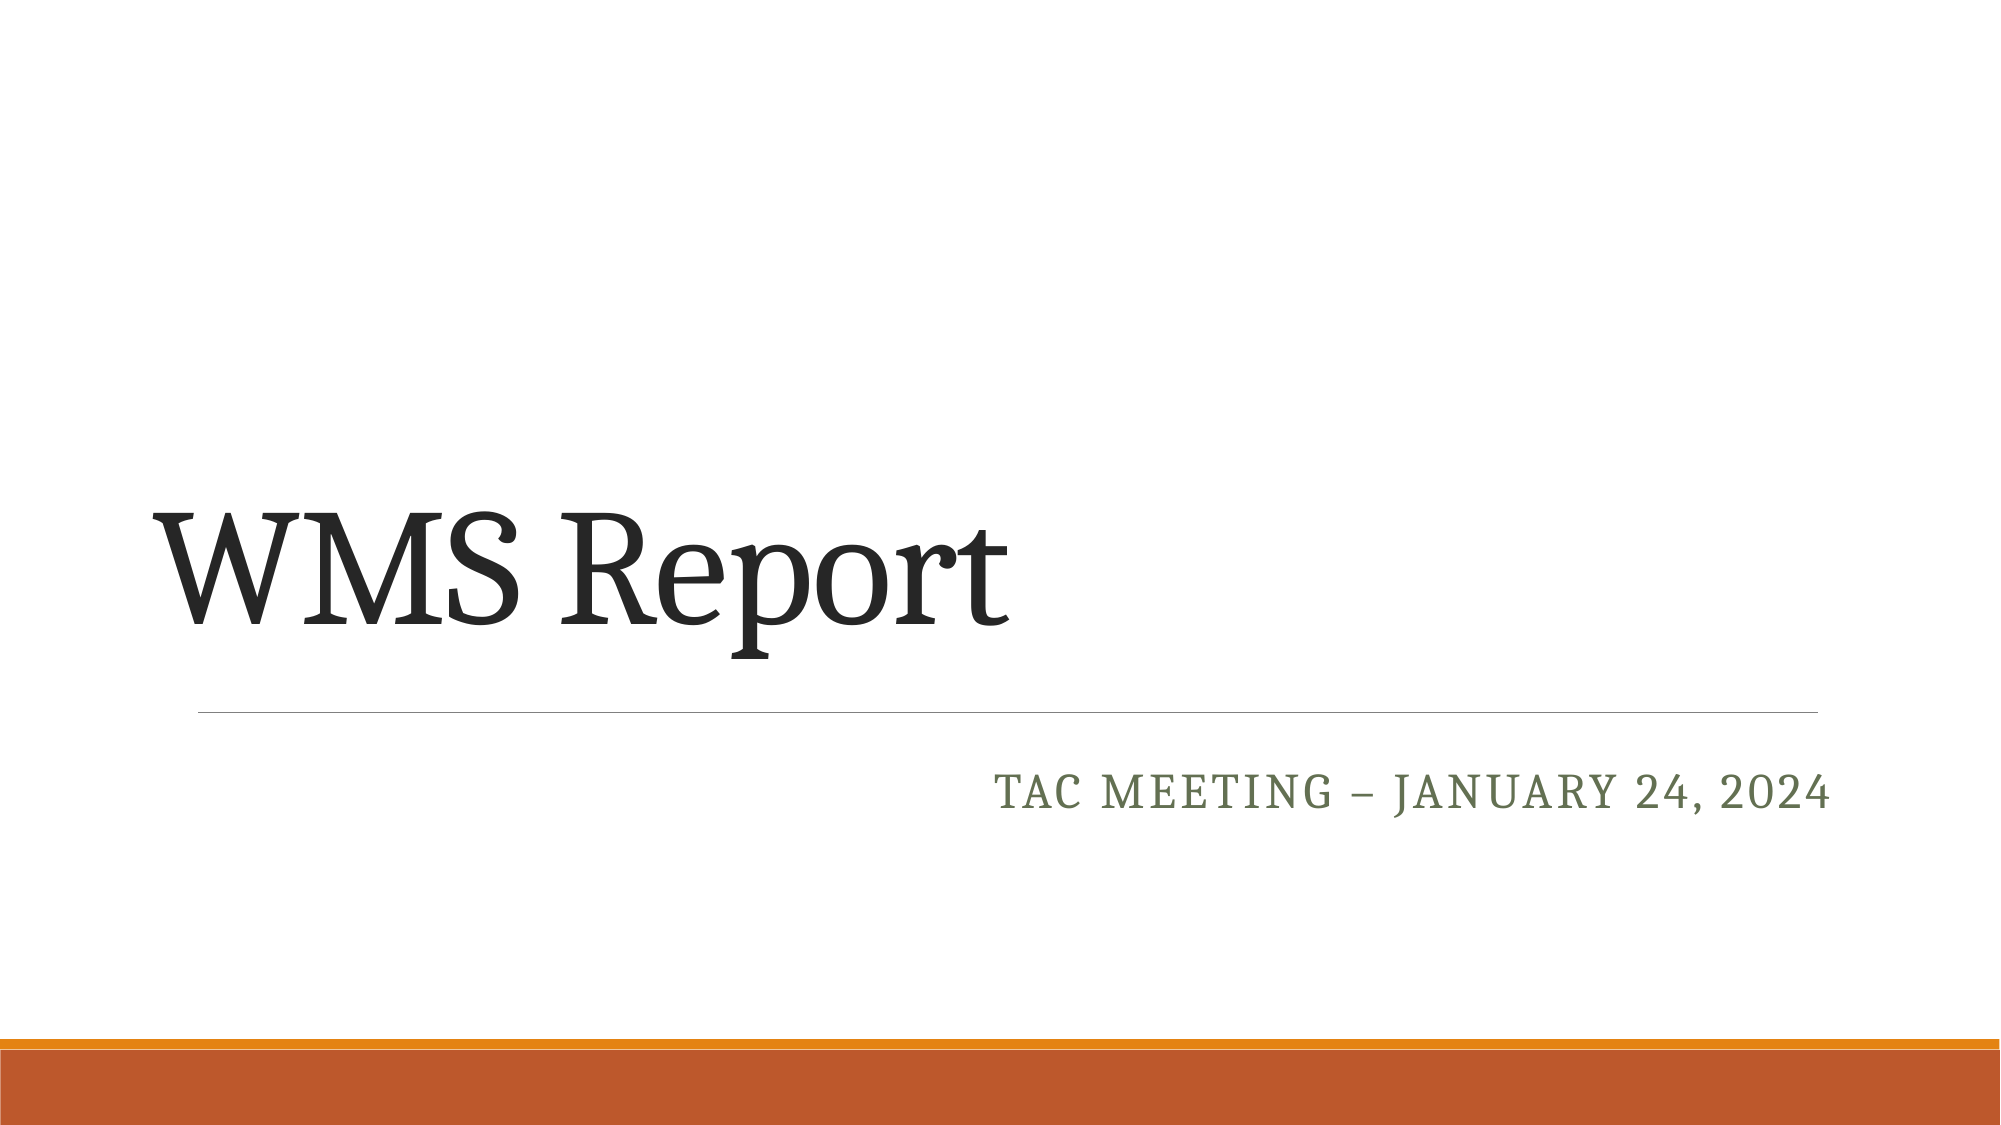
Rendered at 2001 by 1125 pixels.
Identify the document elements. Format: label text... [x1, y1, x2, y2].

title WMS Report [137, 179, 1861, 667]
subtitle TAC Meeting – January 24, 2024 [667, 757, 1862, 946]
